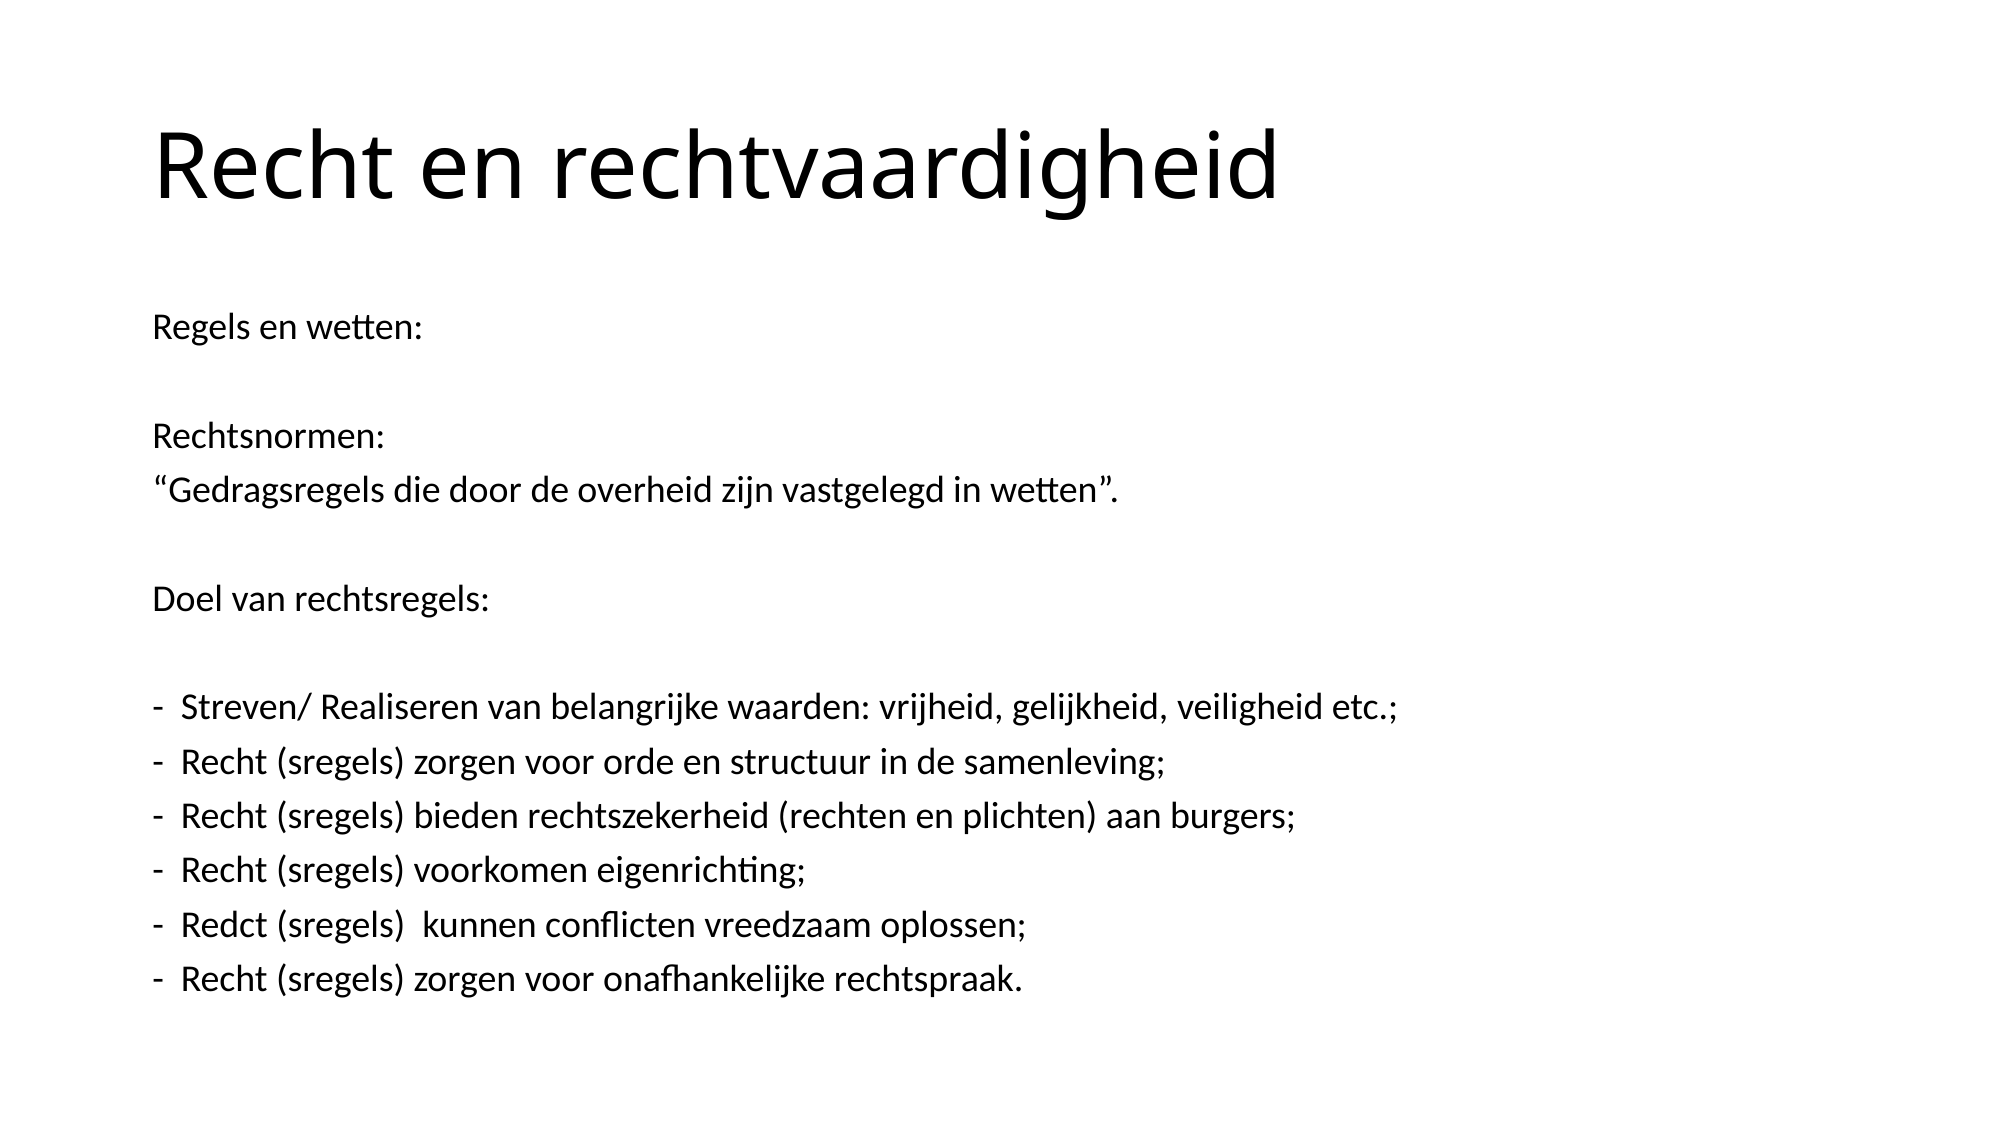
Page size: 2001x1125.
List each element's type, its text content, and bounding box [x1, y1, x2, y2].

list Regels en wetten: Rechtsnormen: “Gedragsregels die door de overheid zijn vastgelegd in wetten”. Doel van rechtsregels: - Streven/ Realiseren van belangrijke waarden: vrijheid, gelijkheid, veiligheid etc.; - Recht (sregels) zorgen voor orde en structuur in de samenleving; - Recht (sregels) bieden rechtszekerheid (rechten en plichten) aan burgers; - Recht (sregels) voorkomen eigenrichting; - Redct (sregels) kunnen conflicten vreedzaam oplossen; - Recht (sregels) zorgen voor onafhankelijke rechtspraak. [137, 299, 1863, 1014]
title Recht en rechtvaardigheid [137, 59, 1863, 278]
